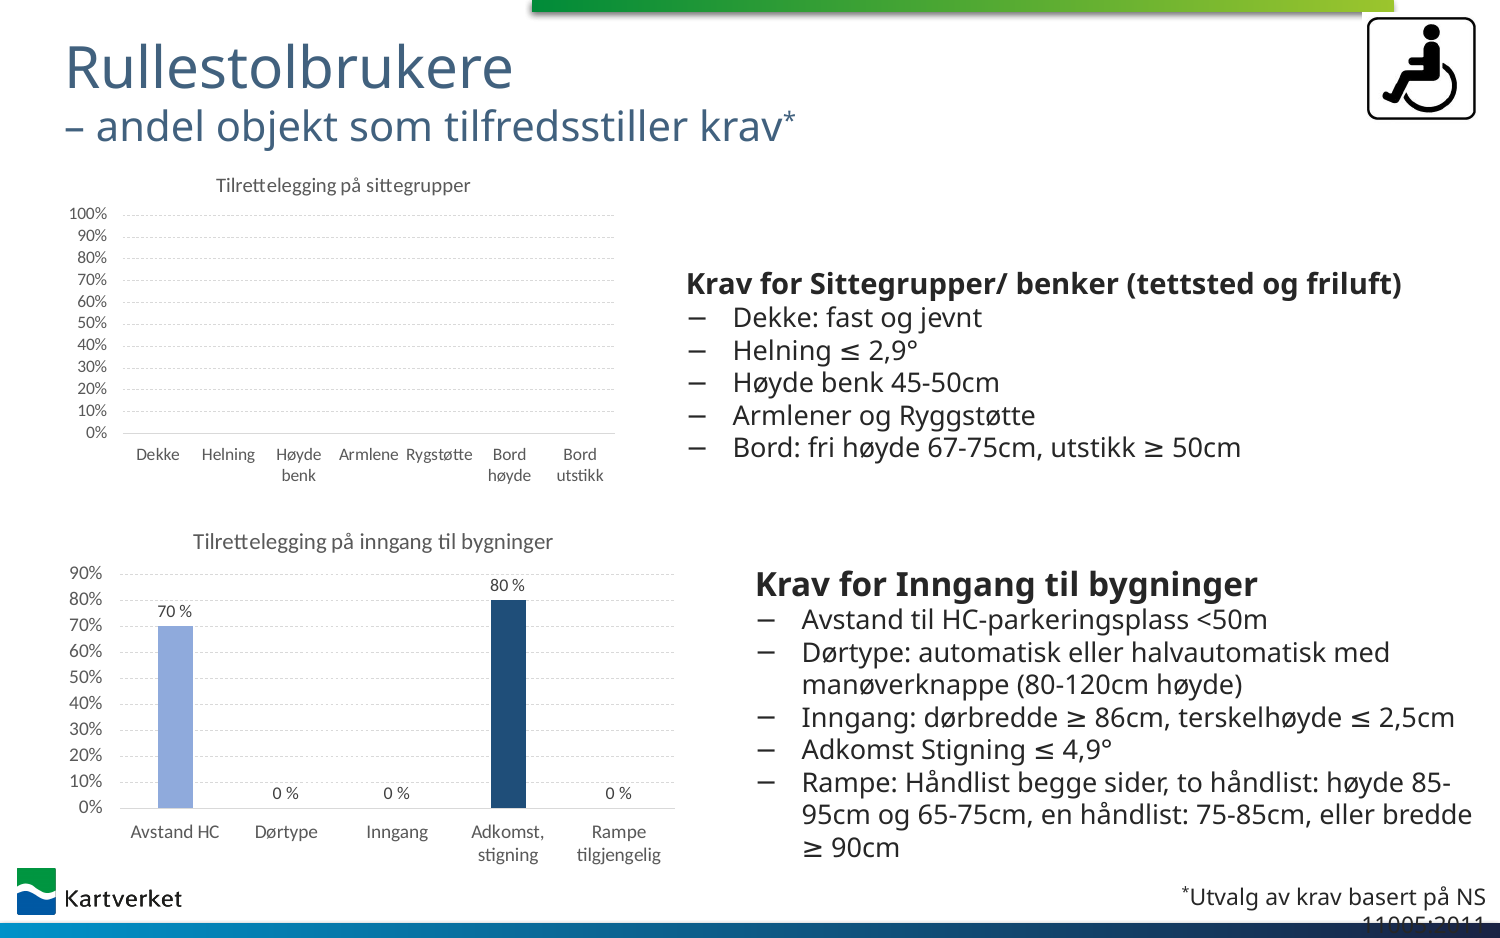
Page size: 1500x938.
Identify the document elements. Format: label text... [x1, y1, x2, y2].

text_box Rullestolbrukere – andel objekt som tilfredsstiller krav* [49, 25, 1431, 158]
picture [62, 520, 685, 874]
text_box Krav for Sittegrupper/ benker (tettsted og friluft) Dekke: fast og jevnt Helning ≤ 2,9° Høyde benk 45-50cm Armlener og Ryggstøtte Bord: fri høyde 67-75cm, utstikk ≥ 50cm [670, 258, 1418, 471]
picture [62, 166, 625, 492]
text_box *Utvalg av krav basert på NS 11005:2011 [1068, 873, 1500, 938]
text_box Krav for Inngang til bygninger Avstand til HC-parkeringsplass <50m Dørtype: automatisk eller halvautomatisk med manøverknappe (80-120cm høyde) Inngang: dørbredde ≥ 86cm, terskelhøyde ≤ 2,5cm Adkomst Stigning ≤ 4,9° Rampe: Håndlist begge sider, to håndlist: høyde 85-95cm og 65-75cm, en håndlist: 75-85cm, eller bredde ≥ 90cm [740, 555, 1491, 870]
picture [1362, 12, 1481, 126]
